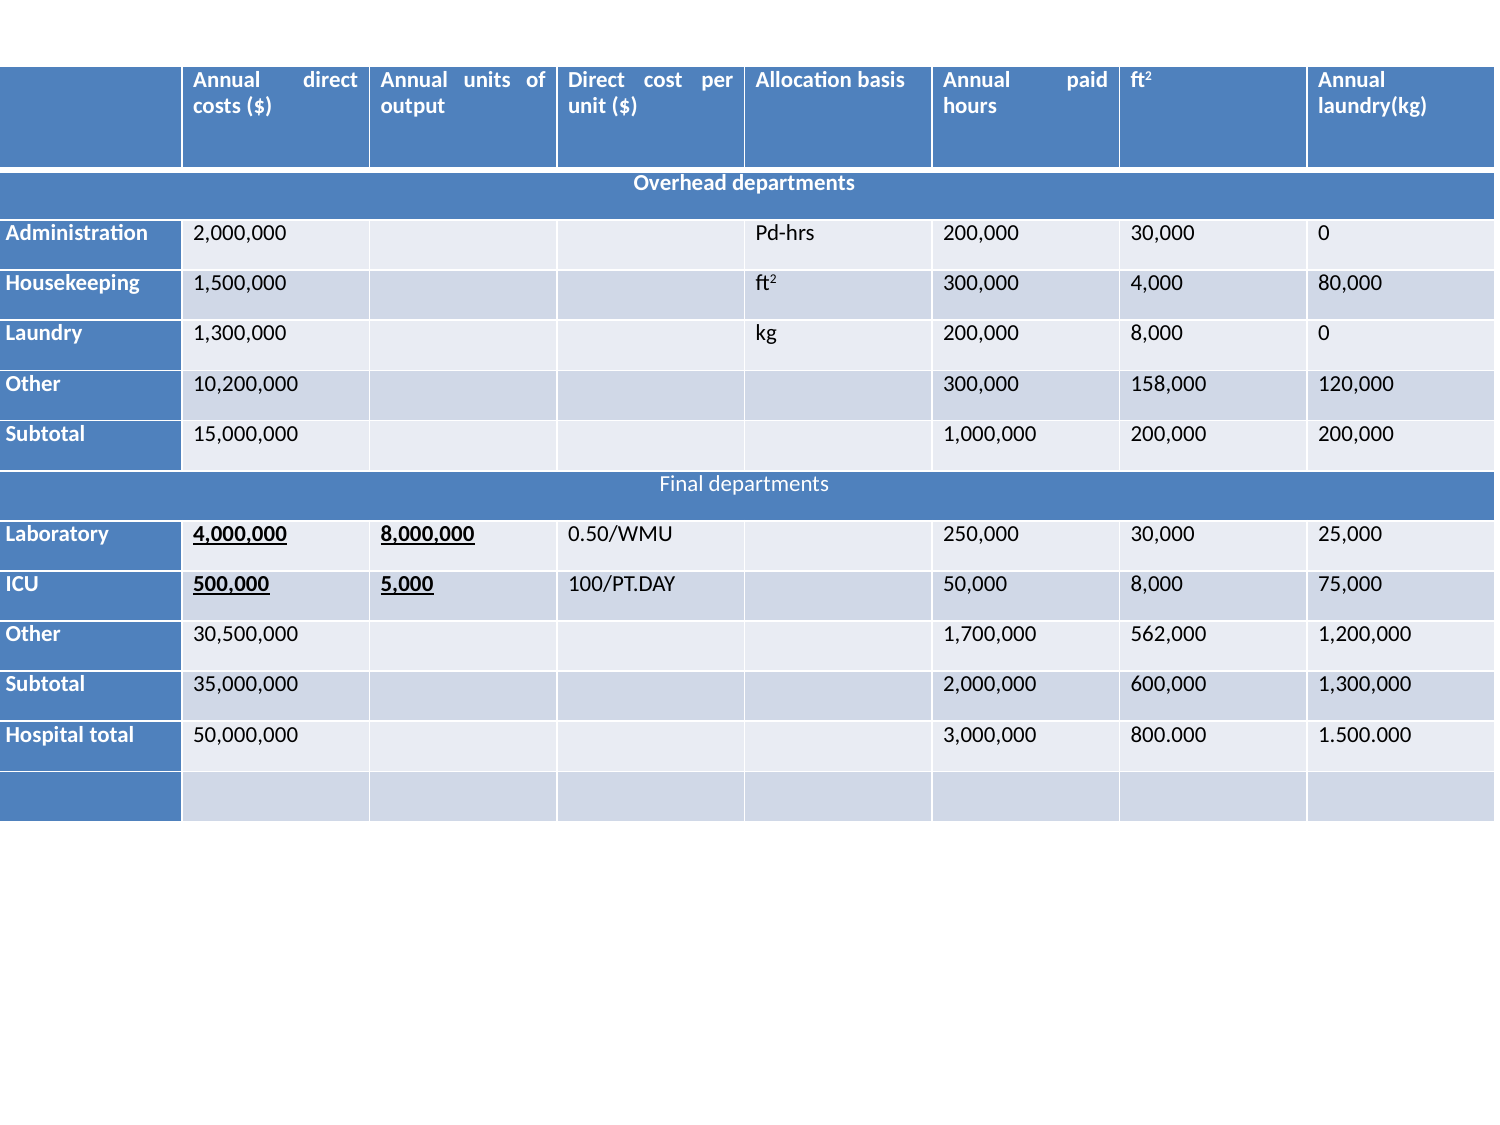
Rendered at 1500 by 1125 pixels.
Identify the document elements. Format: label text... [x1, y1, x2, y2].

table_cell 25,000 [1308, 522, 1494, 570]
table_cell [1308, 772, 1494, 821]
table_cell 1.500.000 [1308, 722, 1494, 771]
table_header Direct cost per unit ($) [558, 67, 744, 167]
table_cell 200,000 [933, 221, 1119, 269]
table_cell [745, 371, 931, 420]
table_cell 4,000 [1120, 271, 1306, 319]
table_cell 0 [1308, 221, 1494, 269]
table_cell Housekeeping [0, 271, 181, 319]
table_cell [558, 622, 744, 670]
table_cell 35,000,000 [183, 672, 369, 720]
table_cell 200,000 [1120, 421, 1306, 470]
table_cell 1,700,000 [933, 622, 1119, 670]
table_cell 1,300,000 [183, 321, 369, 370]
table_cell [370, 722, 556, 771]
table_cell 500,000 [183, 572, 369, 620]
table_cell 300,000 [933, 271, 1119, 319]
table_cell Pd-hrs [745, 221, 931, 269]
table_cell 80,000 [1308, 271, 1494, 319]
table_cell Overhead departments [0, 173, 1494, 219]
table_cell 800.000 [1120, 722, 1306, 771]
table_cell 120,000 [1308, 371, 1494, 420]
table_cell 5,000 [370, 572, 556, 620]
table_cell [0, 772, 181, 821]
table_cell 75,000 [1308, 572, 1494, 620]
table_cell [745, 572, 931, 620]
table_cell 30,000 [1120, 221, 1306, 269]
table_cell [558, 221, 744, 269]
table_cell Other [0, 371, 181, 420]
table_cell 158,000 [1120, 371, 1306, 420]
table_cell Final departments [0, 472, 1494, 520]
table_cell Other [0, 622, 181, 670]
table_cell [370, 772, 556, 821]
table_cell 0.50/WMU [558, 522, 744, 570]
table_header Annual paid hours [933, 67, 1119, 167]
table_header Allocation basis [745, 67, 931, 167]
table_header ft2 [1120, 67, 1306, 167]
table_cell [933, 772, 1119, 821]
table_cell 1,500,000 [183, 271, 369, 319]
table_cell Subtotal [0, 672, 181, 720]
table_cell [558, 271, 744, 319]
table_cell [558, 722, 744, 771]
table_cell 100/PT.DAY [558, 572, 744, 620]
table_header Annual direct costs ($) [183, 67, 369, 167]
table_cell [558, 421, 744, 470]
table_cell kg [745, 321, 931, 370]
table_cell [745, 622, 931, 670]
table_cell Administration [0, 221, 181, 269]
table_cell 15,000,000 [183, 421, 369, 470]
table_cell 562,000 [1120, 622, 1306, 670]
table_cell 300,000 [933, 371, 1119, 420]
table_cell Hospital total [0, 722, 181, 771]
table_cell [370, 672, 556, 720]
table_cell [745, 722, 931, 771]
table_cell ICU [0, 572, 181, 620]
table_cell 250,000 [933, 522, 1119, 570]
table_cell [370, 321, 556, 370]
table_cell 200,000 [933, 321, 1119, 370]
table_cell 2,000,000 [183, 221, 369, 269]
table_cell Subtotal [0, 421, 181, 470]
table_header Annual units of output [370, 67, 556, 167]
table_cell [370, 371, 556, 420]
table_cell 8,000 [1120, 572, 1306, 620]
table_cell 30,000 [1120, 522, 1306, 570]
table_cell [558, 371, 744, 420]
table_cell 30,500,000 [183, 622, 369, 670]
table_cell [745, 672, 931, 720]
table_cell [745, 522, 931, 570]
table_cell [558, 321, 744, 370]
table_cell 50,000 [933, 572, 1119, 620]
table_header [0, 67, 181, 167]
table_cell 10,200,000 [183, 371, 369, 420]
table_cell 0 [1308, 321, 1494, 370]
table_cell Laboratory [0, 522, 181, 570]
table_cell 1,200,000 [1308, 622, 1494, 670]
table_cell 1,000,000 [933, 421, 1119, 470]
table_cell 200,000 [1308, 421, 1494, 470]
table_cell 2,000,000 [933, 672, 1119, 720]
table_cell 1,300,000 [1308, 672, 1494, 720]
table_cell [745, 421, 931, 470]
table_cell [183, 772, 369, 821]
table_cell [370, 622, 556, 670]
table_cell [370, 221, 556, 269]
table_cell ft2 [745, 271, 931, 319]
table_cell 600,000 [1120, 672, 1306, 720]
table_cell [558, 672, 744, 720]
table_cell Laundry [0, 321, 181, 370]
table_cell [1120, 772, 1306, 821]
table_cell 3,000,000 [933, 722, 1119, 771]
table_cell 8,000,000 [370, 522, 556, 570]
table_cell [558, 772, 744, 821]
table_cell 8,000 [1120, 321, 1306, 370]
table_cell [370, 421, 556, 470]
table_cell 50,000,000 [183, 722, 369, 771]
table_cell [745, 772, 931, 821]
table_cell 4,000,000 [183, 522, 369, 570]
table_cell [370, 271, 556, 319]
table_header Annual laundry(kg) [1308, 67, 1494, 167]
